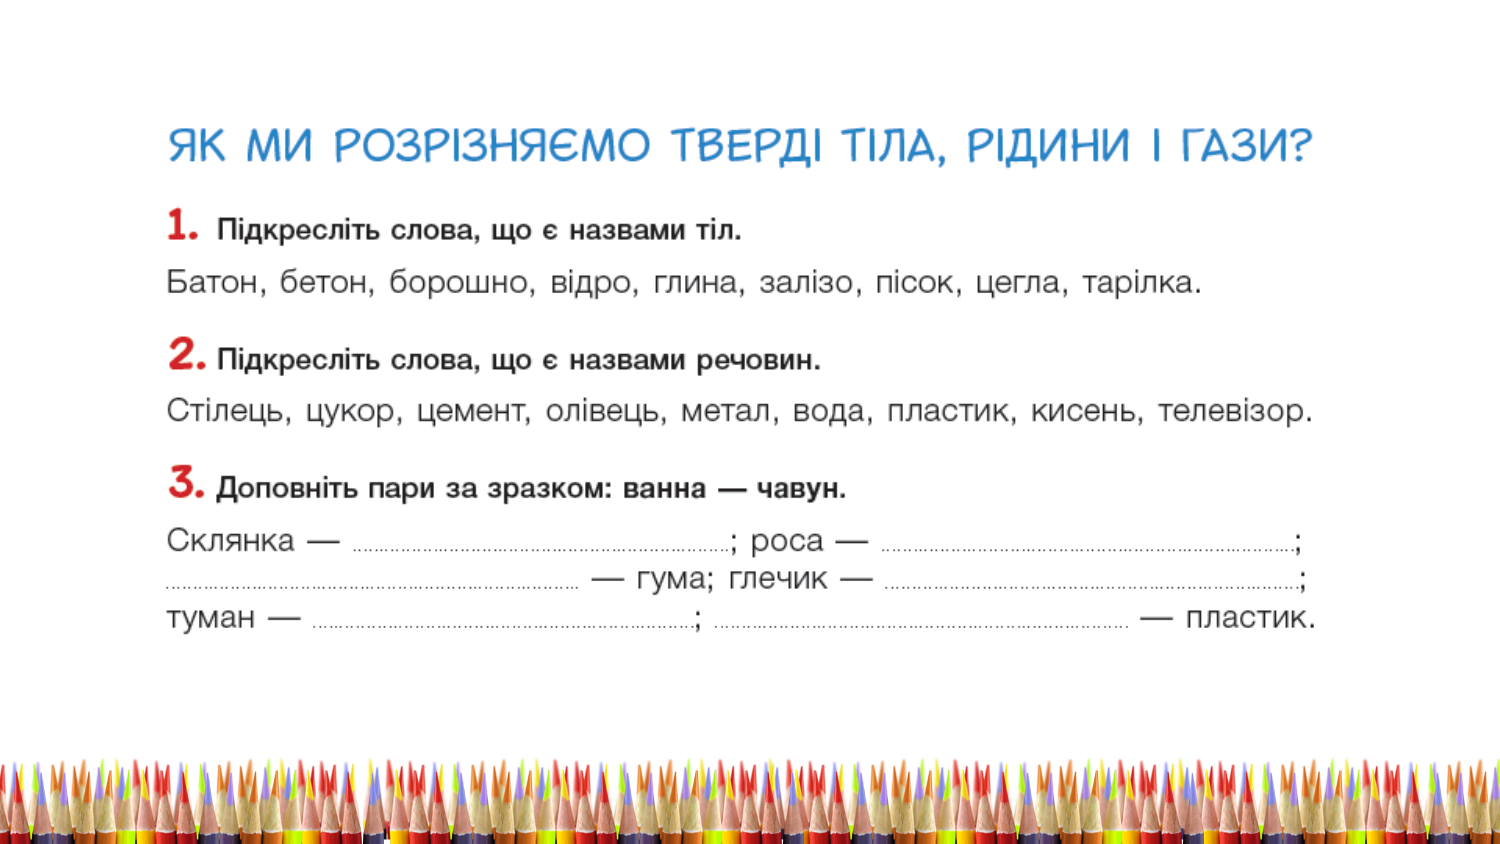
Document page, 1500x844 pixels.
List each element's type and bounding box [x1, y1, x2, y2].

picture [0, 756, 1500, 844]
picture [111, 88, 1350, 664]
